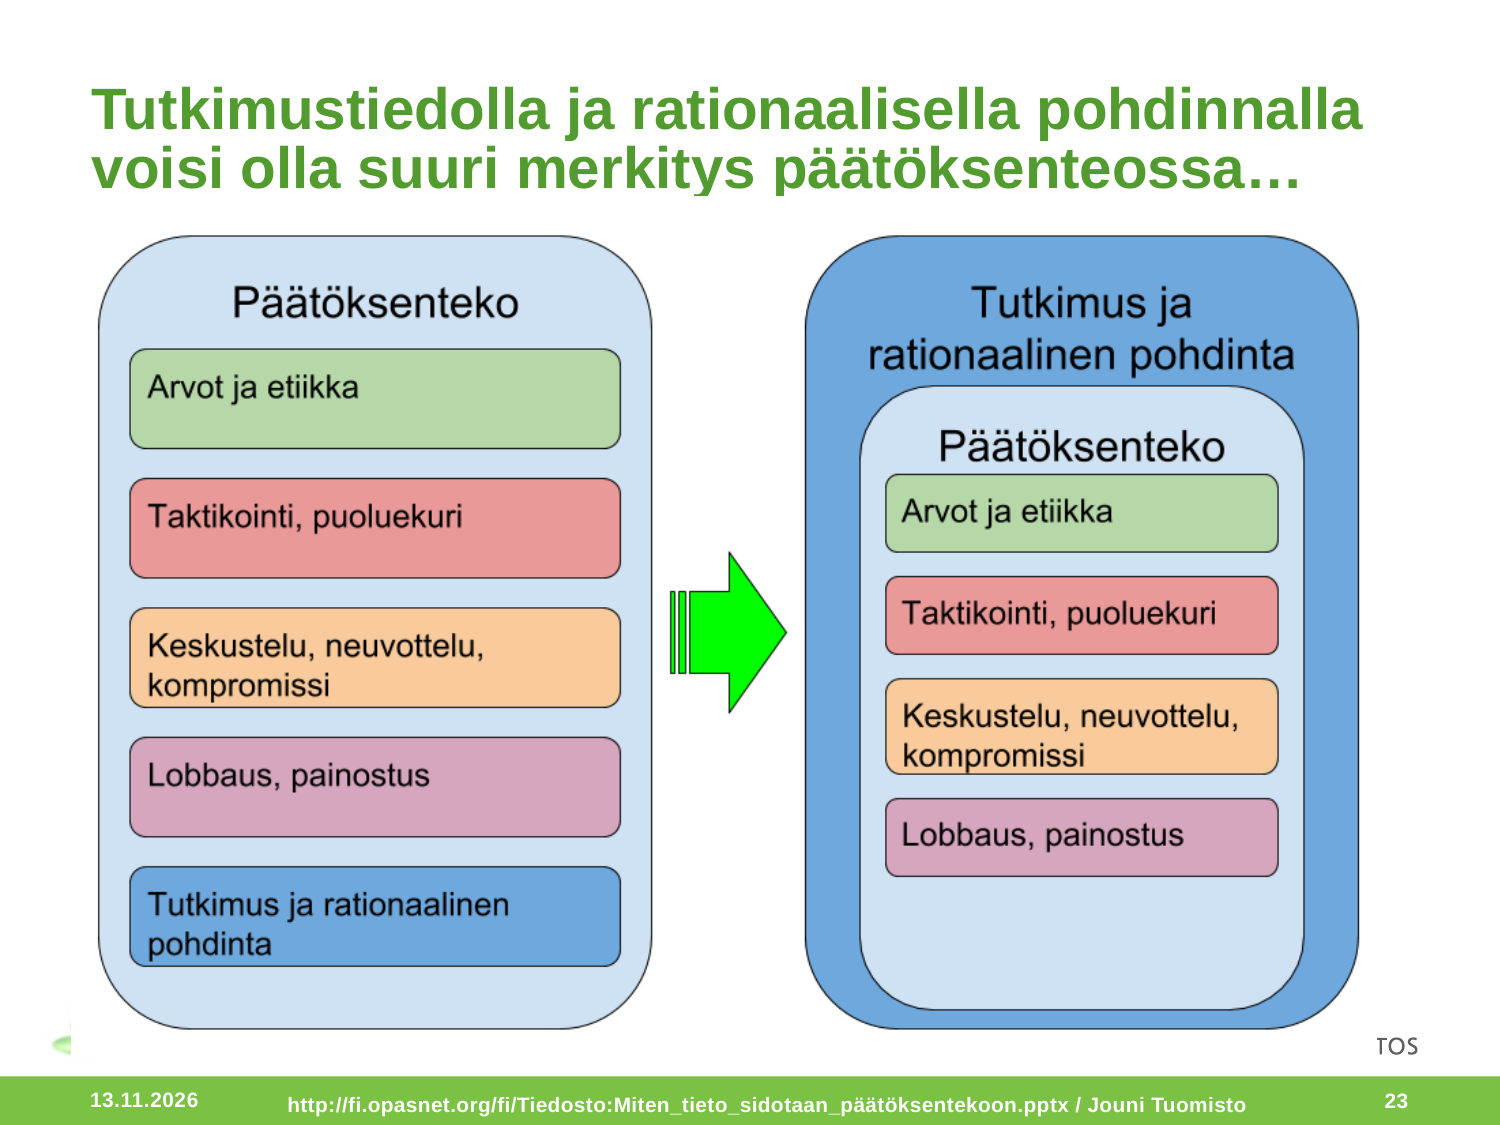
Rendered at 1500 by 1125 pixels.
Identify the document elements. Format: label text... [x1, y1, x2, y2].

slide_number 23 [1245, 1082, 1424, 1118]
footer http://fi.opasnet.org/fi/Tiedosto:Miten_tieto_sidotaan_päätöksentekoon.pptx / Jouni Tuomisto [253, 1082, 1282, 1125]
picture [24, 196, 1377, 1067]
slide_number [74, 1080, 255, 1118]
title Tutkimustiedolla ja rationaalisella pohdinnalla voisi olla suuri merkitys päätöksenteossa… [76, 42, 1424, 209]
